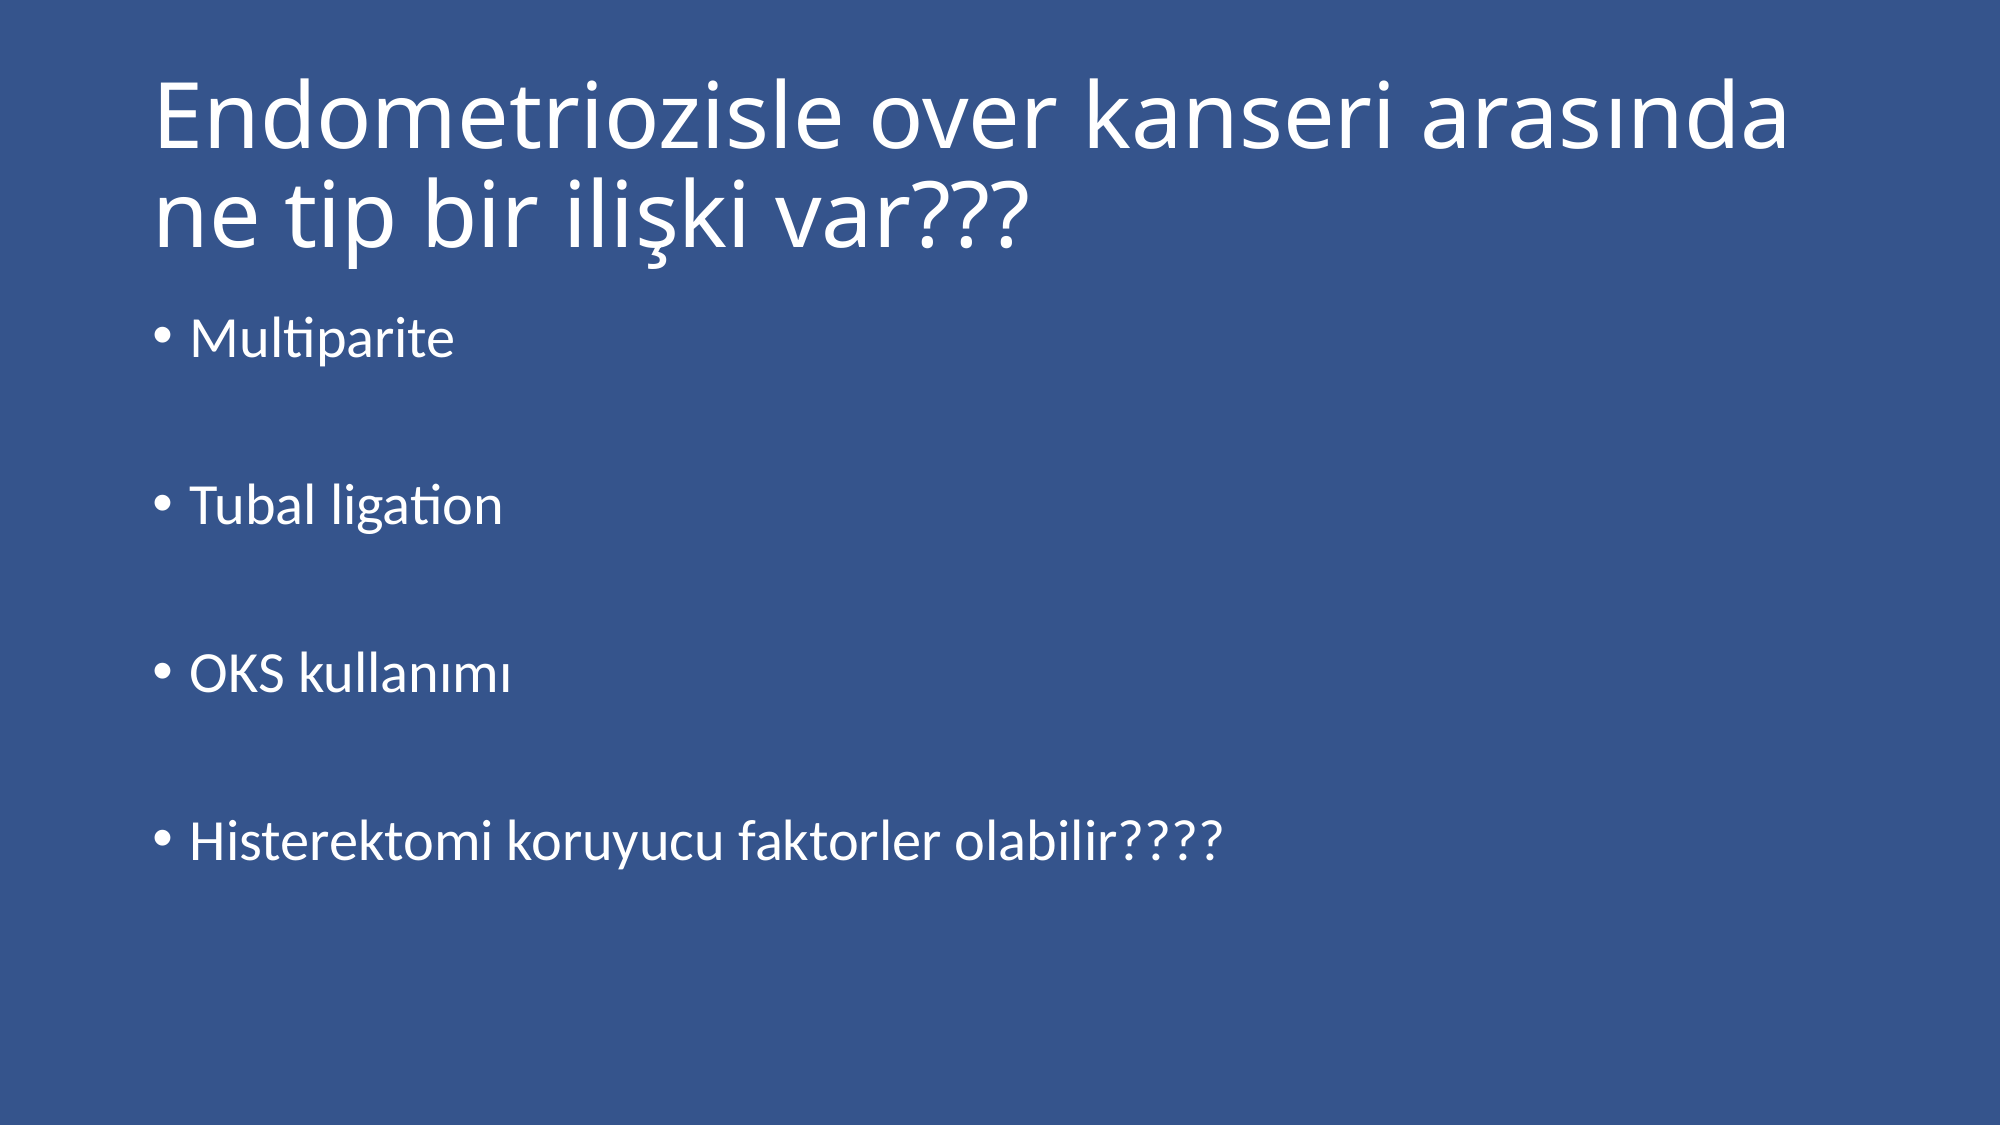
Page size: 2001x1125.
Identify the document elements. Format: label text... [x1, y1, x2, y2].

title Endometriozisle over kanseri arasında ne tip bir ilişki var??? [137, 59, 1863, 278]
list Multiparite Tubal ligation OKS kullanımı Histerektomi koruyucu faktorler olabilir???? [137, 299, 1863, 1014]
